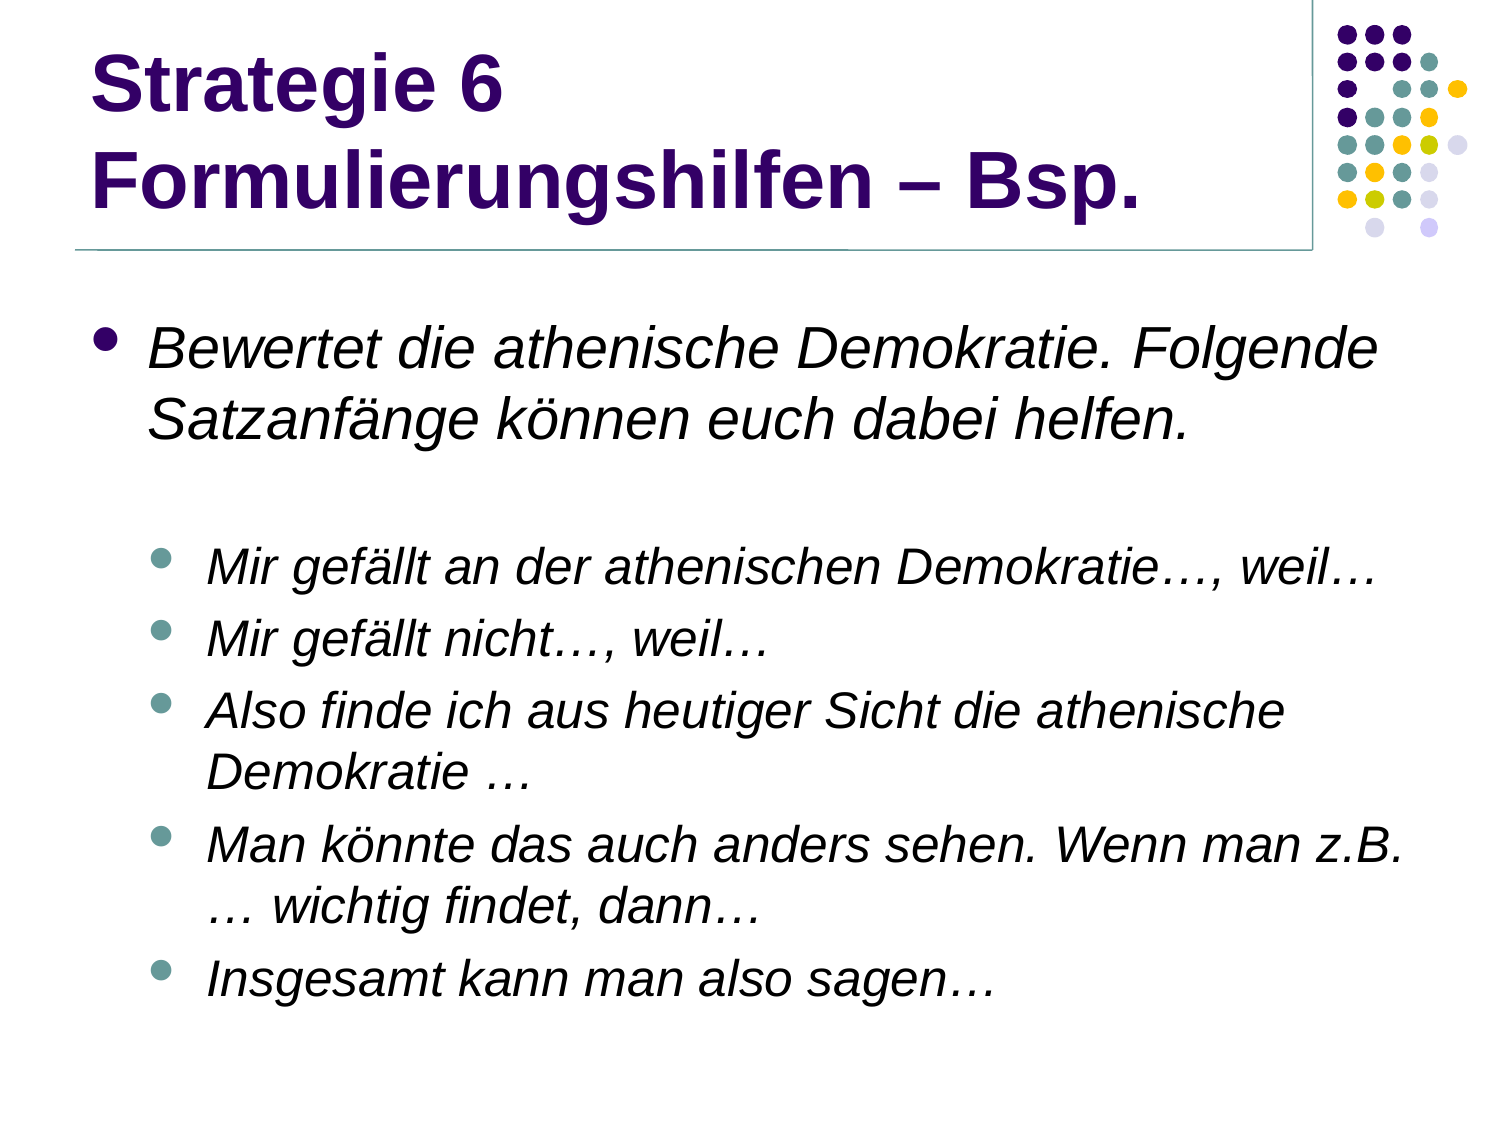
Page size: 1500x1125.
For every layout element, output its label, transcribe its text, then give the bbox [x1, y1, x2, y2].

title Strategie 6 Formulierungshilfen – Bsp. [75, 20, 1313, 233]
list Bewertet die athenische Demokratie. Folgende Satzanfänge können euch dabei helfen. Mir gefällt an der athenischen Demokratie…, weil… Mir gefällt nicht…, weil… Also finde ich aus heutiger Sicht die athenische Demokratie … Man könnte das auch anders sehen. Wenn man z.B. … wichtig findet, dann… Insgesamt kann man also sagen… [75, 301, 1425, 1025]
